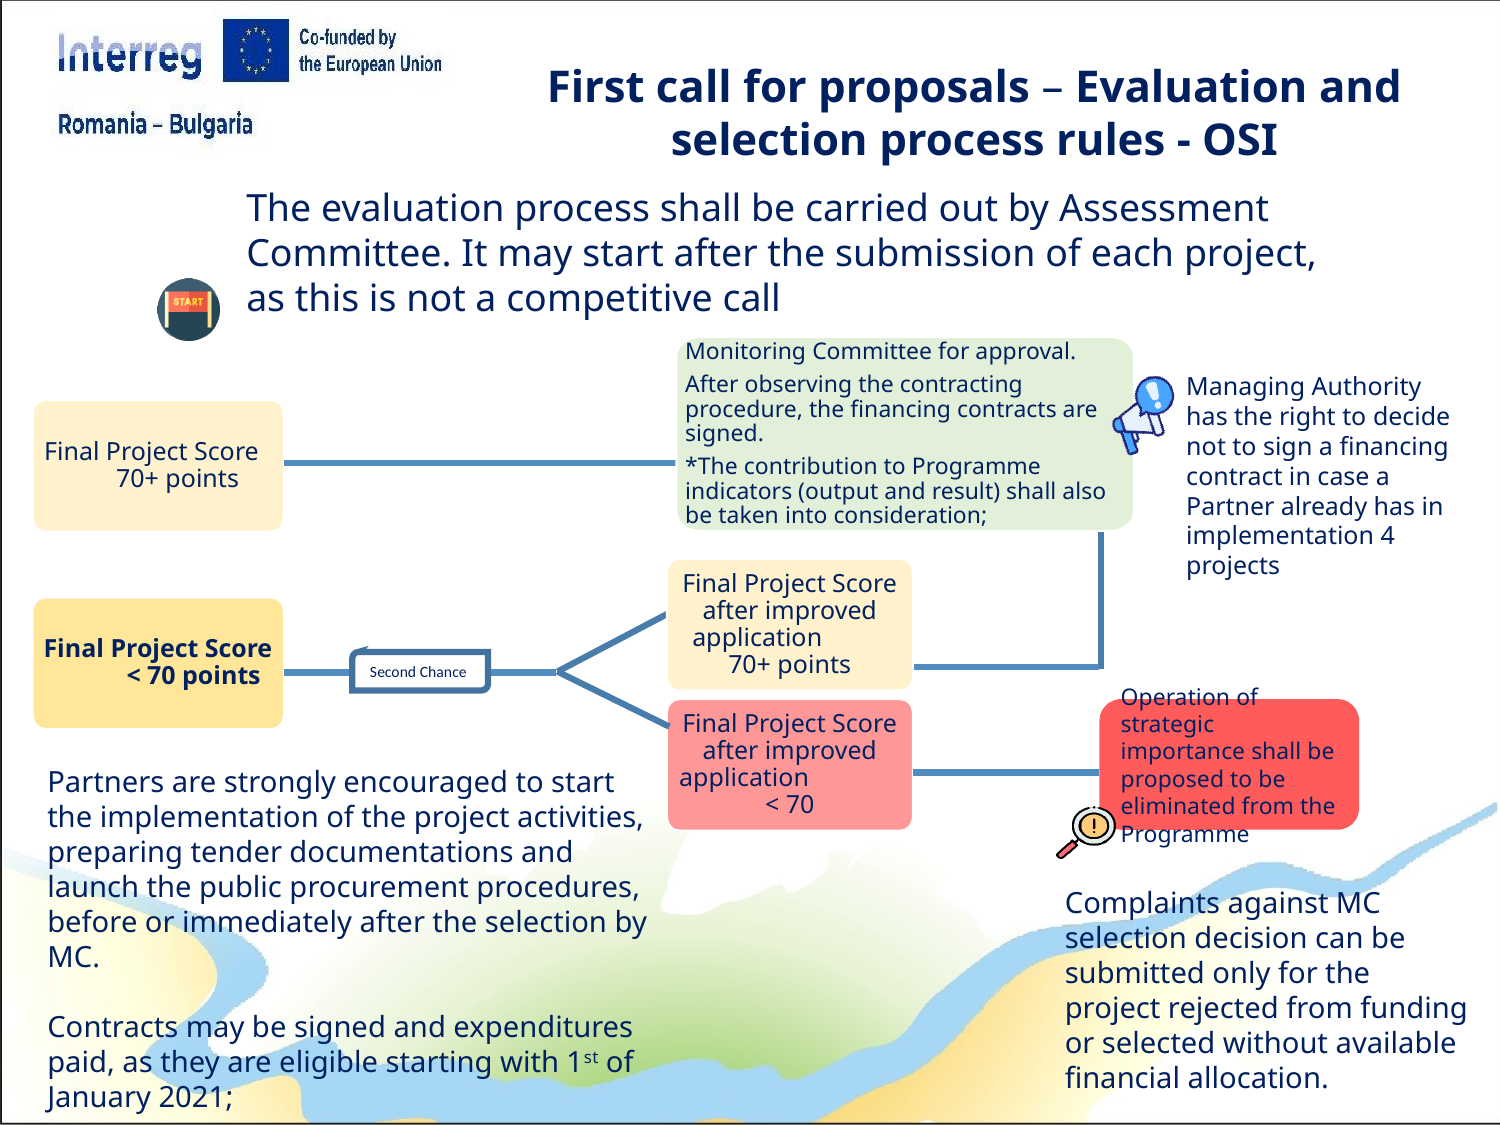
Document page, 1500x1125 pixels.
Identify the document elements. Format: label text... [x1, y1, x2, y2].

text_box Complaints against MC selection decision can be submitted only for the project rejected from funding or selected without available financial allocation. [1050, 877, 1487, 1125]
picture [1107, 377, 1180, 450]
text_box Partners are strongly encouraged to start the implementation of the project activities, preparing tender documentations and launch the public procurement procedures, before or immediately after the selection by MC. Contracts may be signed and expenditures paid, as they are eligible starting with 1st of January 2021; [32, 831, 667, 1125]
text_box First call for proposals – Evaluation and selection process rules - OSI [524, 51, 1425, 172]
picture [1146, 831, 1154, 841]
picture [1160, 831, 1167, 841]
text_box The evaluation process shall be carried out by Assessment Committee. It may start after the submission of each project, as this is not a competitive call [231, 176, 1364, 327]
picture [0, 0, 1500, 1125]
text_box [32, 337, 1360, 831]
text_box Managing Authority has the right to decide not to sign a financing contract in case a Partner already has in implementation 4 projects [1360, 362, 1469, 588]
